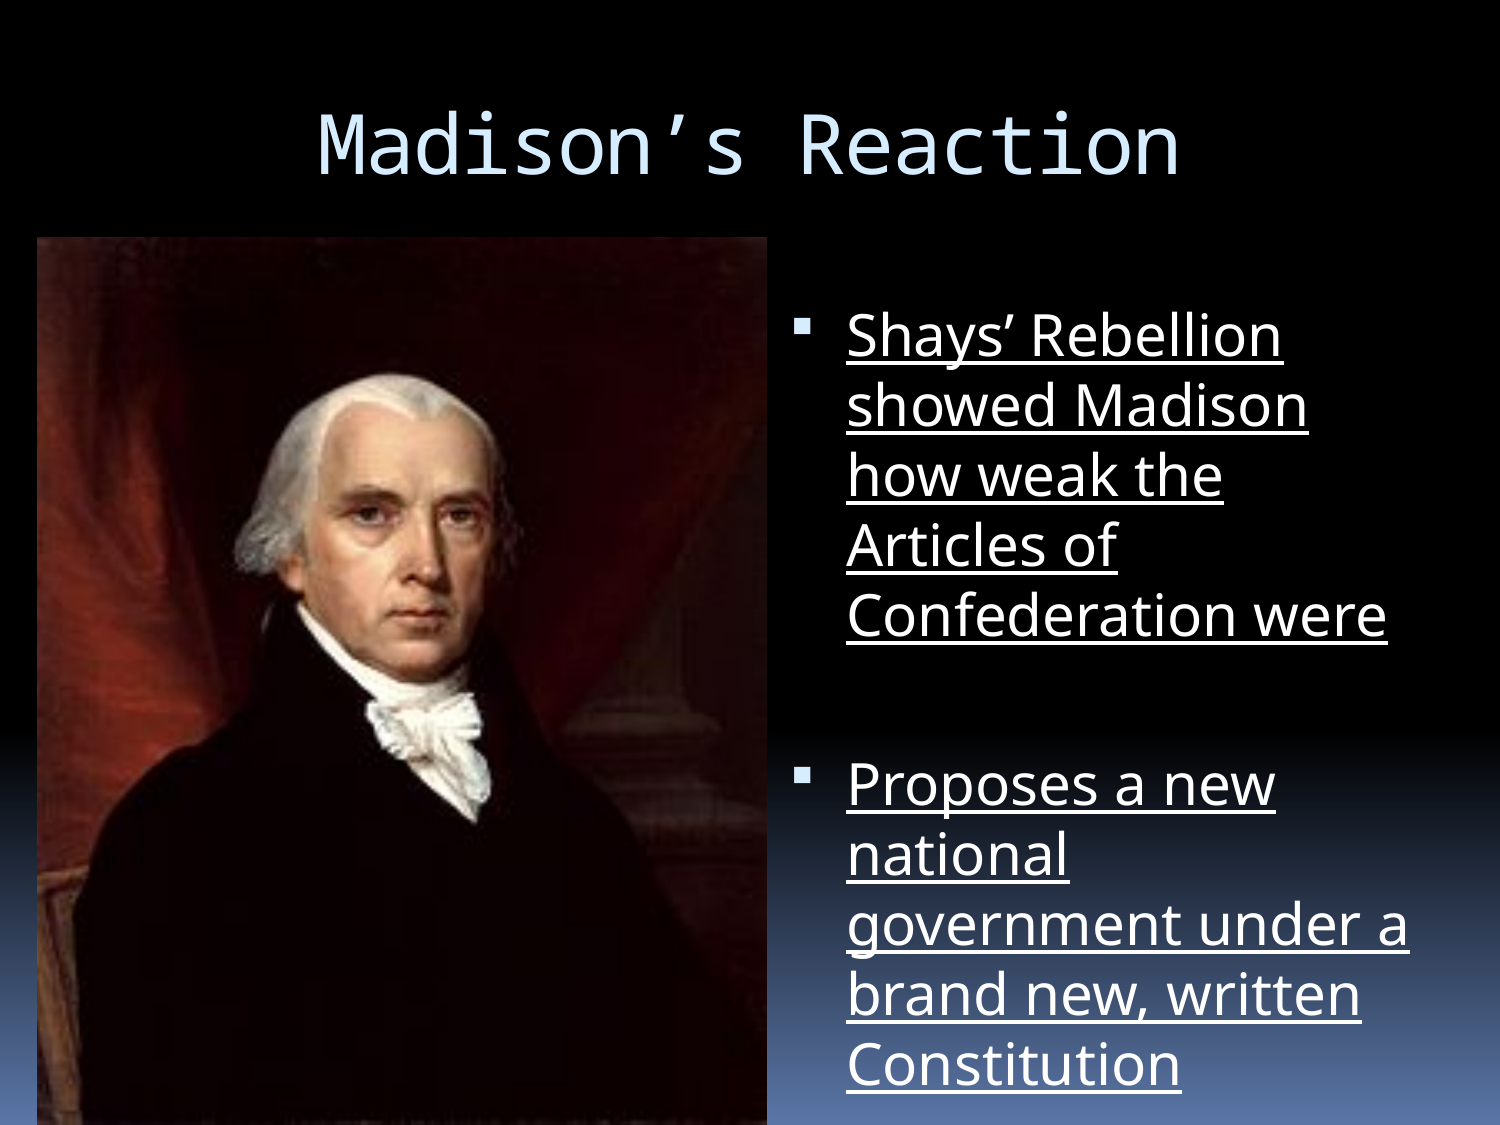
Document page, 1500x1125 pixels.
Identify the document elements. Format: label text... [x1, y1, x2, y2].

list Shays’ Rebellion showed Madison how weak the Articles of Confederation were Proposes a new national government under a brand new, written Constitution [774, 290, 1427, 1033]
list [37, 236, 767, 1125]
title Madison’s Reaction [75, 83, 1425, 234]
